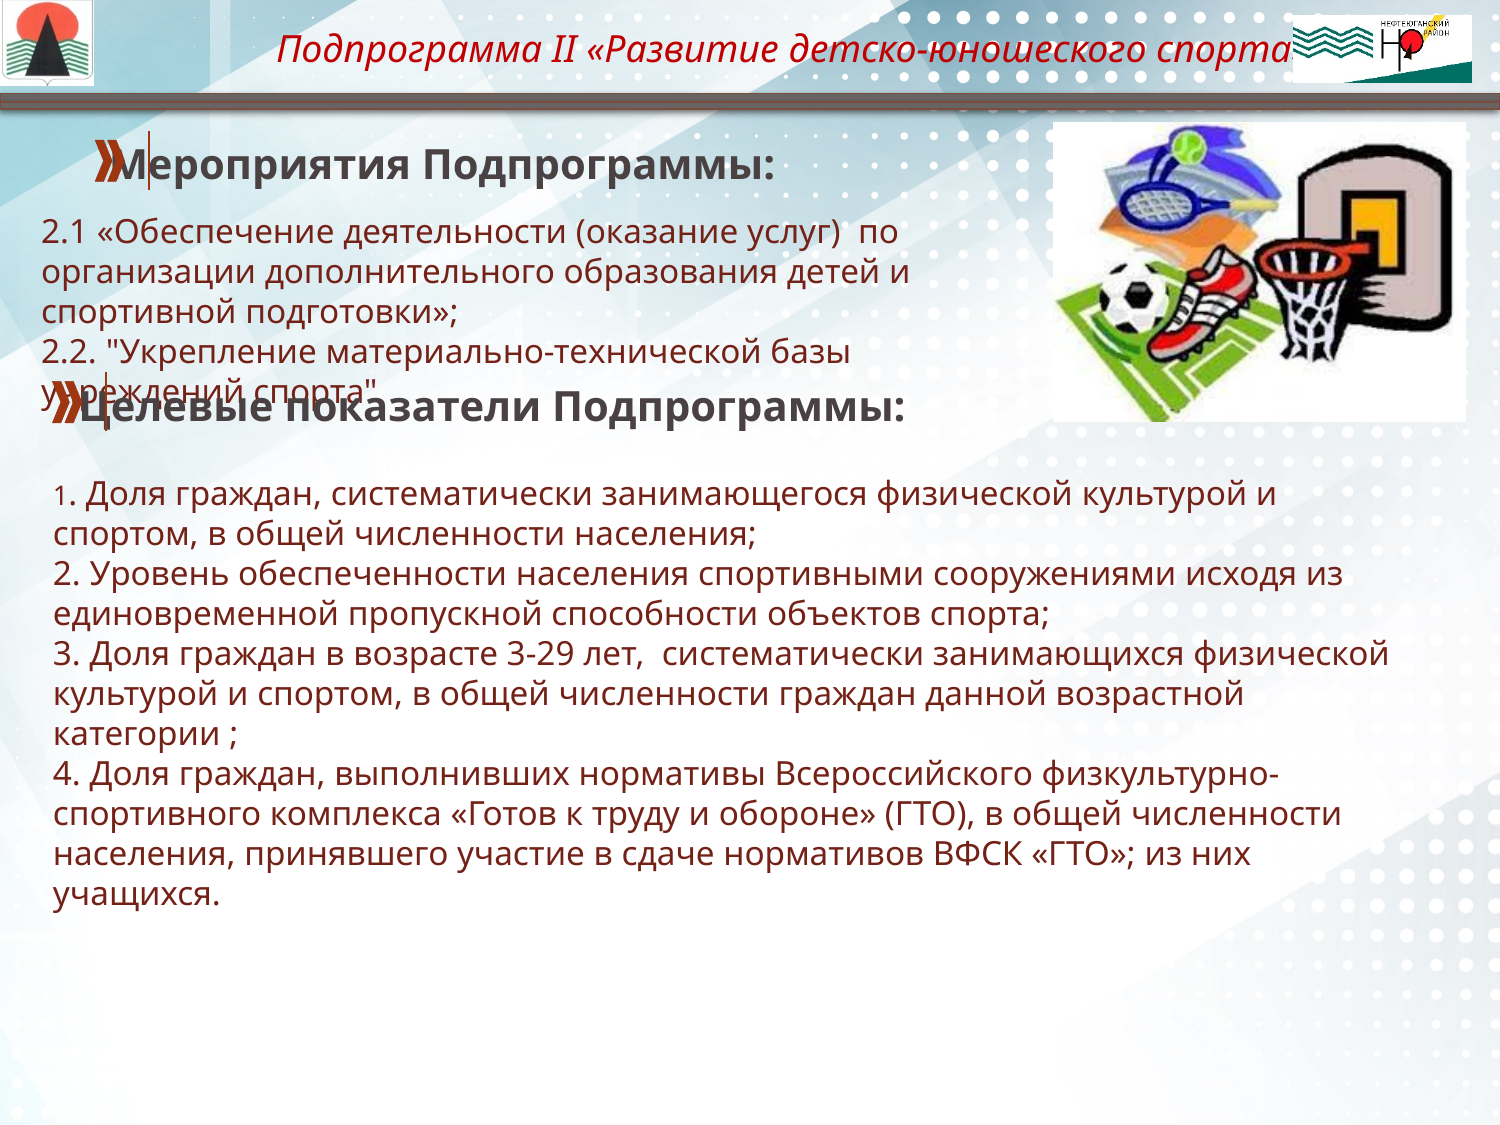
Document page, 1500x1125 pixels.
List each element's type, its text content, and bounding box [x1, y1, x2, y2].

picture [0, 110, 1500, 1125]
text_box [0, 93, 1500, 110]
text_box [106, 0, 1435, 90]
text_box Мероприятия Подпрограммы: [150, 130, 791, 196]
picture [0, 0, 1500, 93]
text_box Подпрограмма II «Развитие детско-юношеского спорта» [113, 17, 1288, 78]
text_box 2.1 «Обеспечение деятельности (оказание услуг) по организации дополнительного образования детей и спортивной подготовки»; 2.2. "Укрепление материально-технической базы учреждений спорта" [26, 203, 1043, 418]
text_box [94, 130, 150, 191]
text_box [52, 372, 107, 432]
text_box Целевые показатели Подпрограммы: [109, 372, 921, 438]
text_box 1. Доля граждан, систематически занимающегося физической культурой и спортом, в общей численности населения; 2. Уровень обеспеченности населения спортивными сооружениями исходя из единовременной пропускной способности объектов спорта; 3. Доля граждан в возрасте 3-29 лет, систематически занимающихся физической культурой и спортом, в общей численности граждан данной возрастной категории ; 4. Доля граждан, выполнивших нормативы Всероссийского физкультурно-спортивного комплекса «Готов к труду и обороне» (ГТО), в общей численности населения, принявшего участие в сдаче нормативов ВФСК «ГТО»; из них учащихся. [38, 465, 1435, 920]
